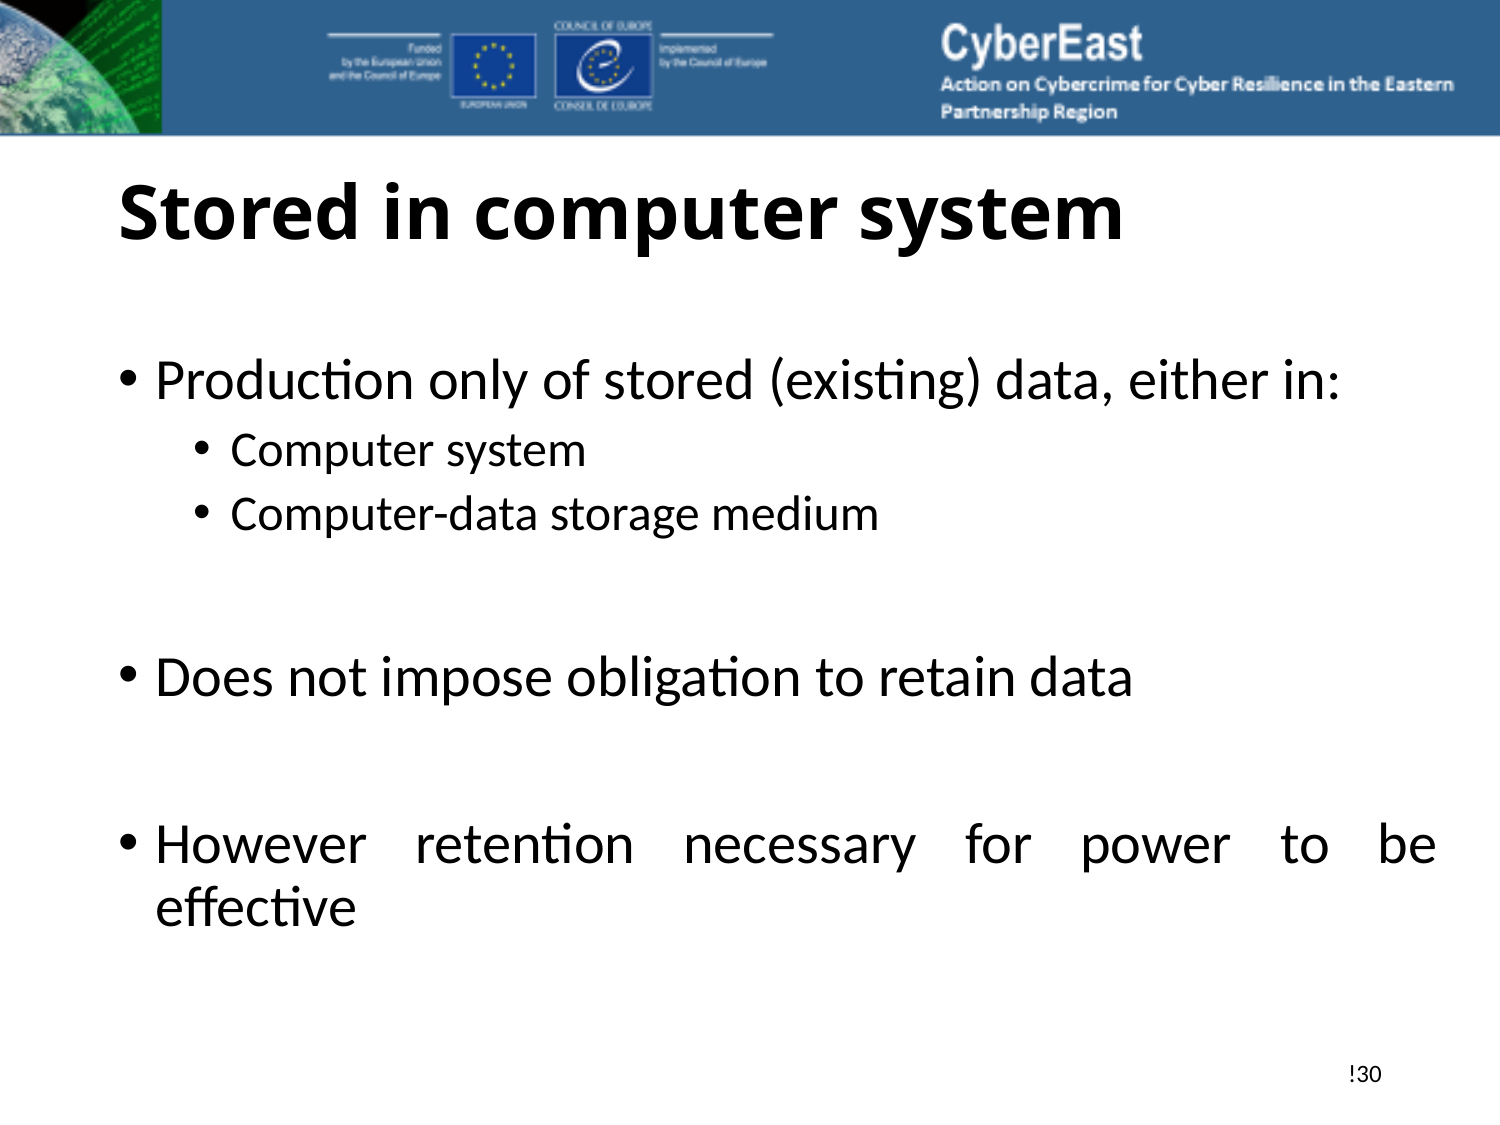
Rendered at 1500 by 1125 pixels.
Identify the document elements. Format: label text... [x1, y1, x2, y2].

slide_number !30 [1059, 1042, 1397, 1103]
picture [0, 0, 1500, 1125]
list Production only of stored (existing) data, either in: Computer system Computer-data storage medium Does not impose obligation to retain data However retention necessary for power to be effective [103, 342, 1454, 1085]
title Stored in computer system [103, 106, 1397, 325]
